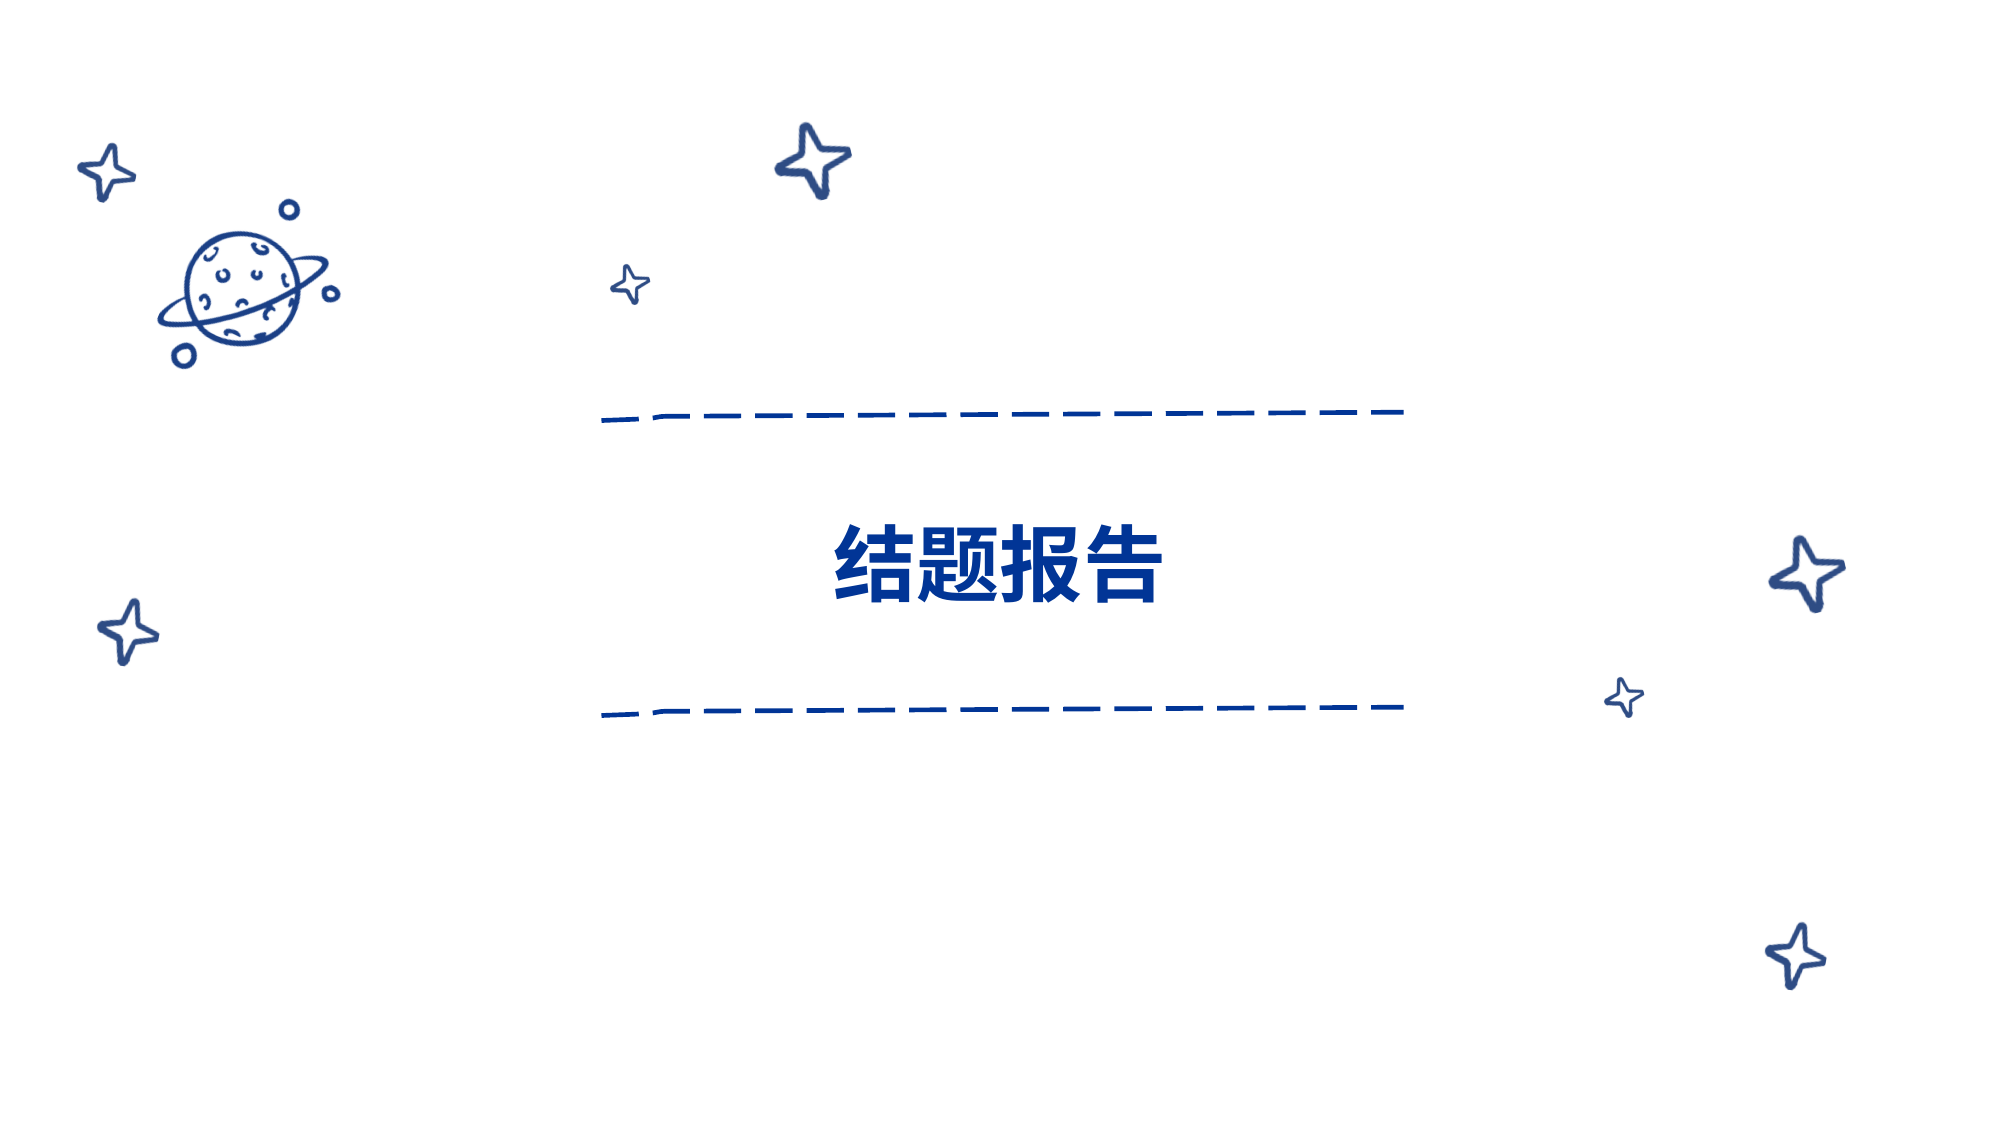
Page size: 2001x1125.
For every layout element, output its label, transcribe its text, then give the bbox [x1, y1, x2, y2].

title 结题报告 [137, 485, 1863, 953]
